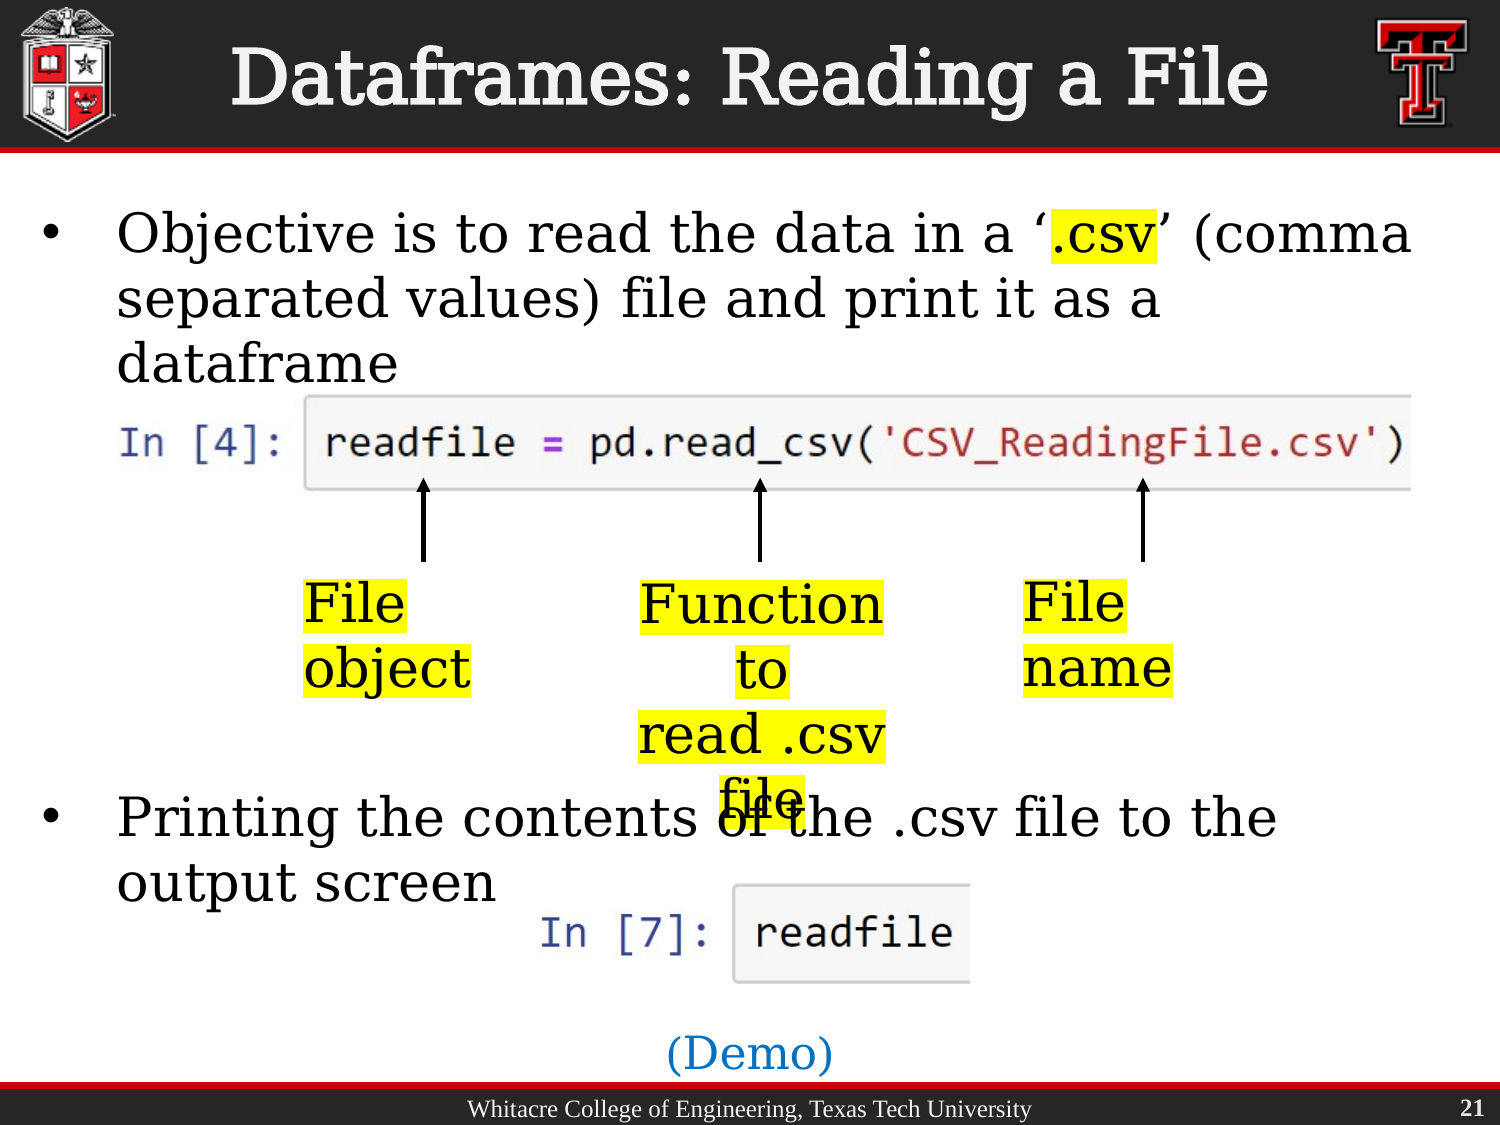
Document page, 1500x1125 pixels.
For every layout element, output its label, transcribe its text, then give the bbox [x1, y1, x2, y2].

text_box File name [1007, 560, 1279, 706]
text_box File object [288, 560, 559, 706]
picture [530, 876, 970, 986]
text_box (Demo) [648, 1016, 852, 1086]
picture [113, 387, 1411, 496]
picture [21, 7, 116, 142]
picture [1373, 14, 1472, 128]
slide_number 21 [1392, 1086, 1500, 1125]
text_box Function to read .csv file [598, 561, 926, 774]
title Dataframes: Reading a File [151, 6, 1349, 141]
text_box Objective is to read the data in a ‘.csv’ (comma separated values) file and print it as a dataframe [26, 190, 1444, 401]
text_box Printing the contents of the .csv file to the output screen [26, 774, 1444, 920]
